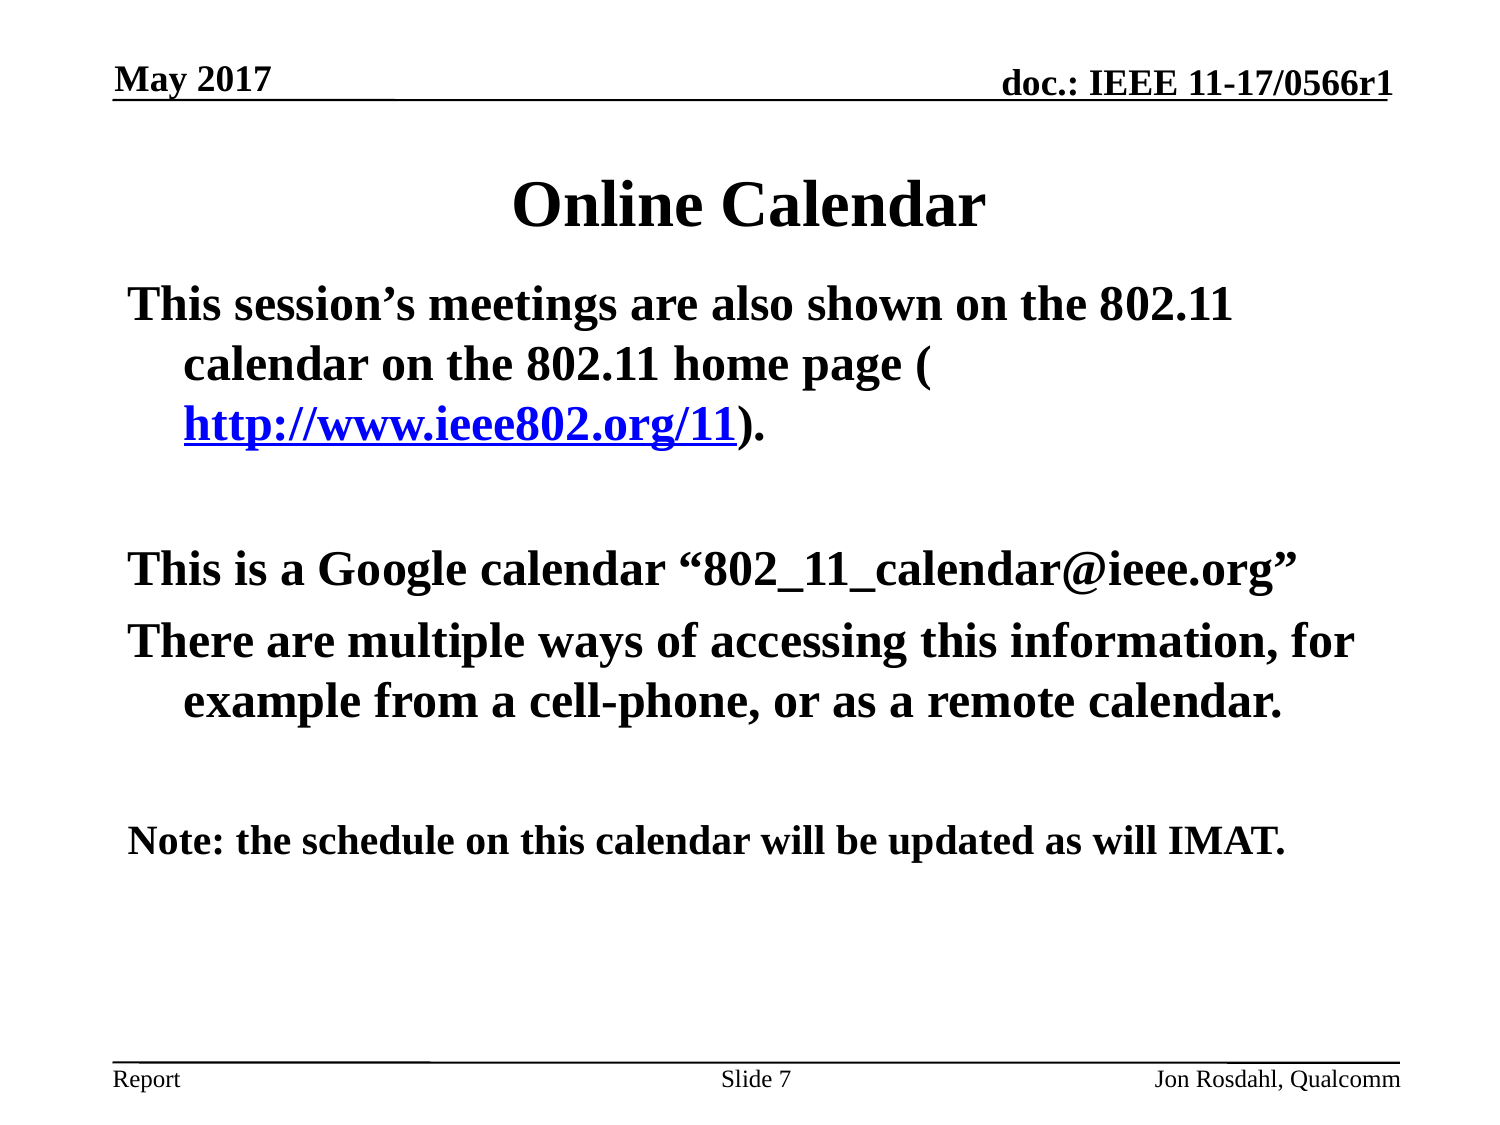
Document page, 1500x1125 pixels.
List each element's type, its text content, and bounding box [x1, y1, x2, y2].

footer Jon Rosdahl, Qualcomm [878, 1061, 1402, 1093]
title Online Calendar [112, 112, 1388, 262]
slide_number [114, 54, 423, 100]
slide_number Slide 7 [712, 1061, 800, 1123]
list This session’s meetings are also shown on the 802.11 calendar on the 802.11 home page (http://www.ieee802.org/11). This is a Google calendar “802_11_calendar@ieee.org” There are multiple ways of accessing this information, for example from a cell-phone, or as a remote calendar. Note: the schedule on this calendar will be updated as will IMAT. [112, 262, 1388, 1000]
